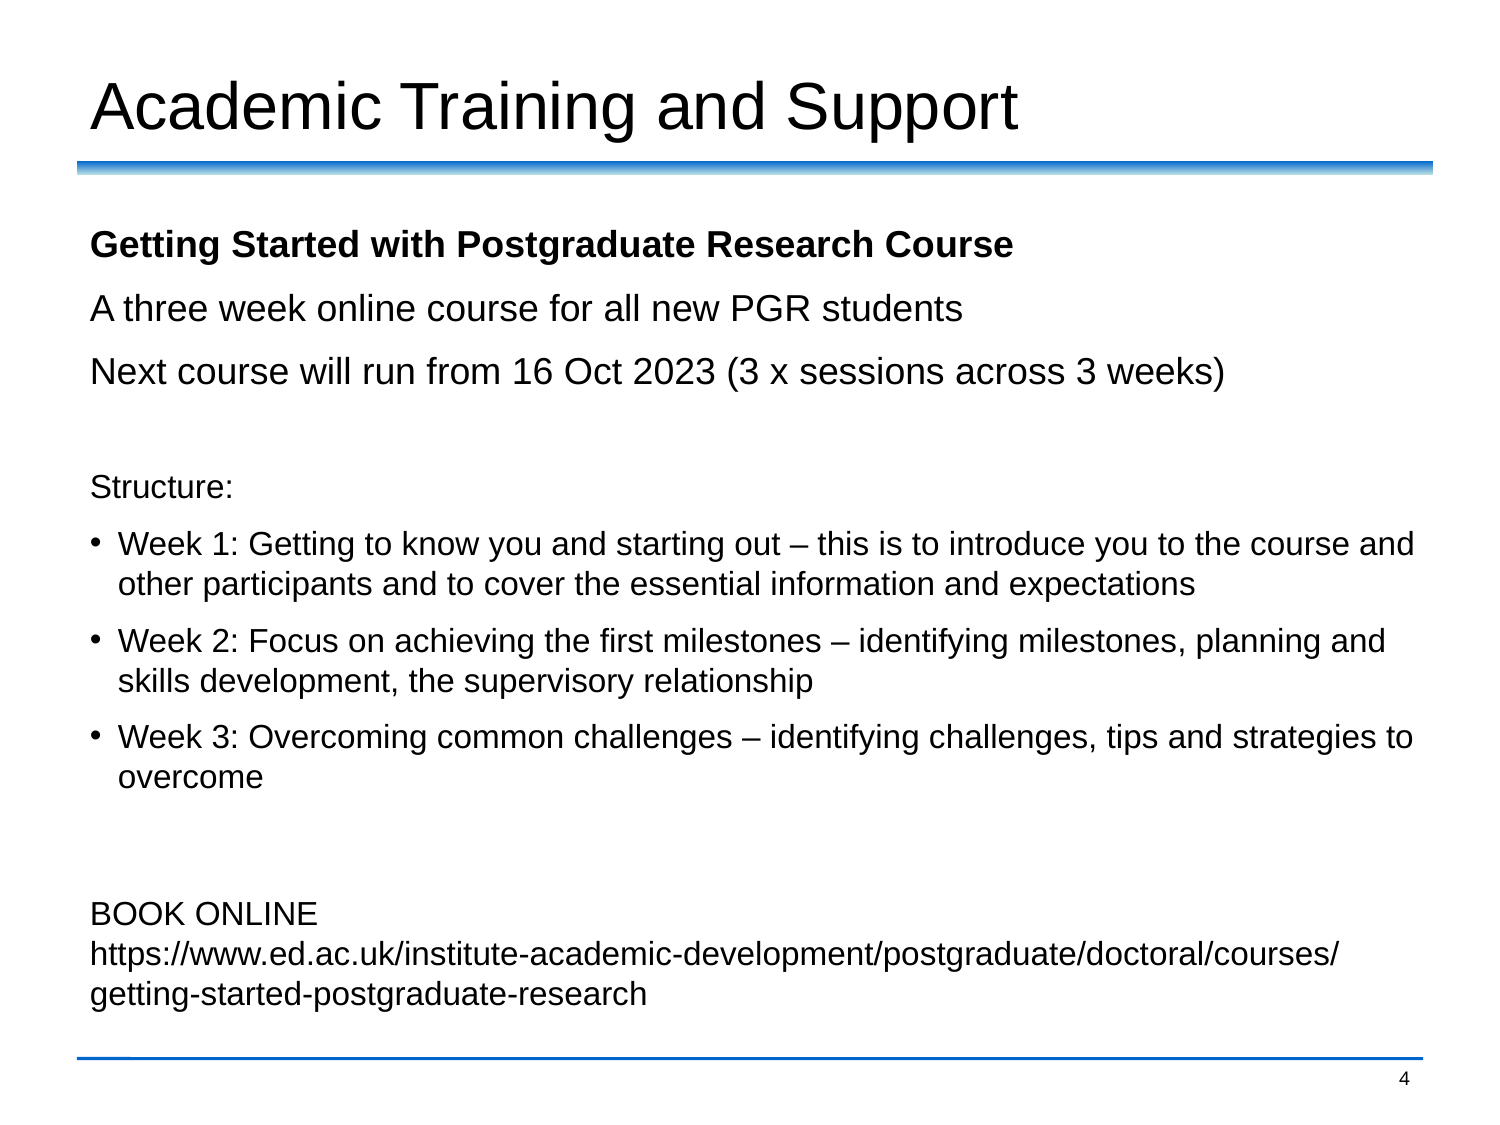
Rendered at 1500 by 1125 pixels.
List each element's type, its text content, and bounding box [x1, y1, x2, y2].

slide_number 4 [1074, 1058, 1426, 1103]
title Academic Training and Support [74, 44, 1426, 162]
text_box BOOK ONLINE https://www.ed.ac.uk/institute-academic-development/postgraduate/doctoral/courses/getting-started-postgraduate-research [74, 885, 1424, 1020]
text_box Getting Started with Postgraduate Research Course A three week online course for all new PGR students Next course will run from 16 Oct 2023 (3 x sessions across 3 weeks) Structure: Week 1: Getting to know you and starting out – this is to introduce you to the course and other participants and to cover the essential information and expectations Week 2: Focus on achieving the first milestones – identifying milestones, planning and skills development, the supervisory relationship Week 3: Overcoming common challenges – identifying challenges, tips and strategies to overcome [75, 212, 1440, 803]
